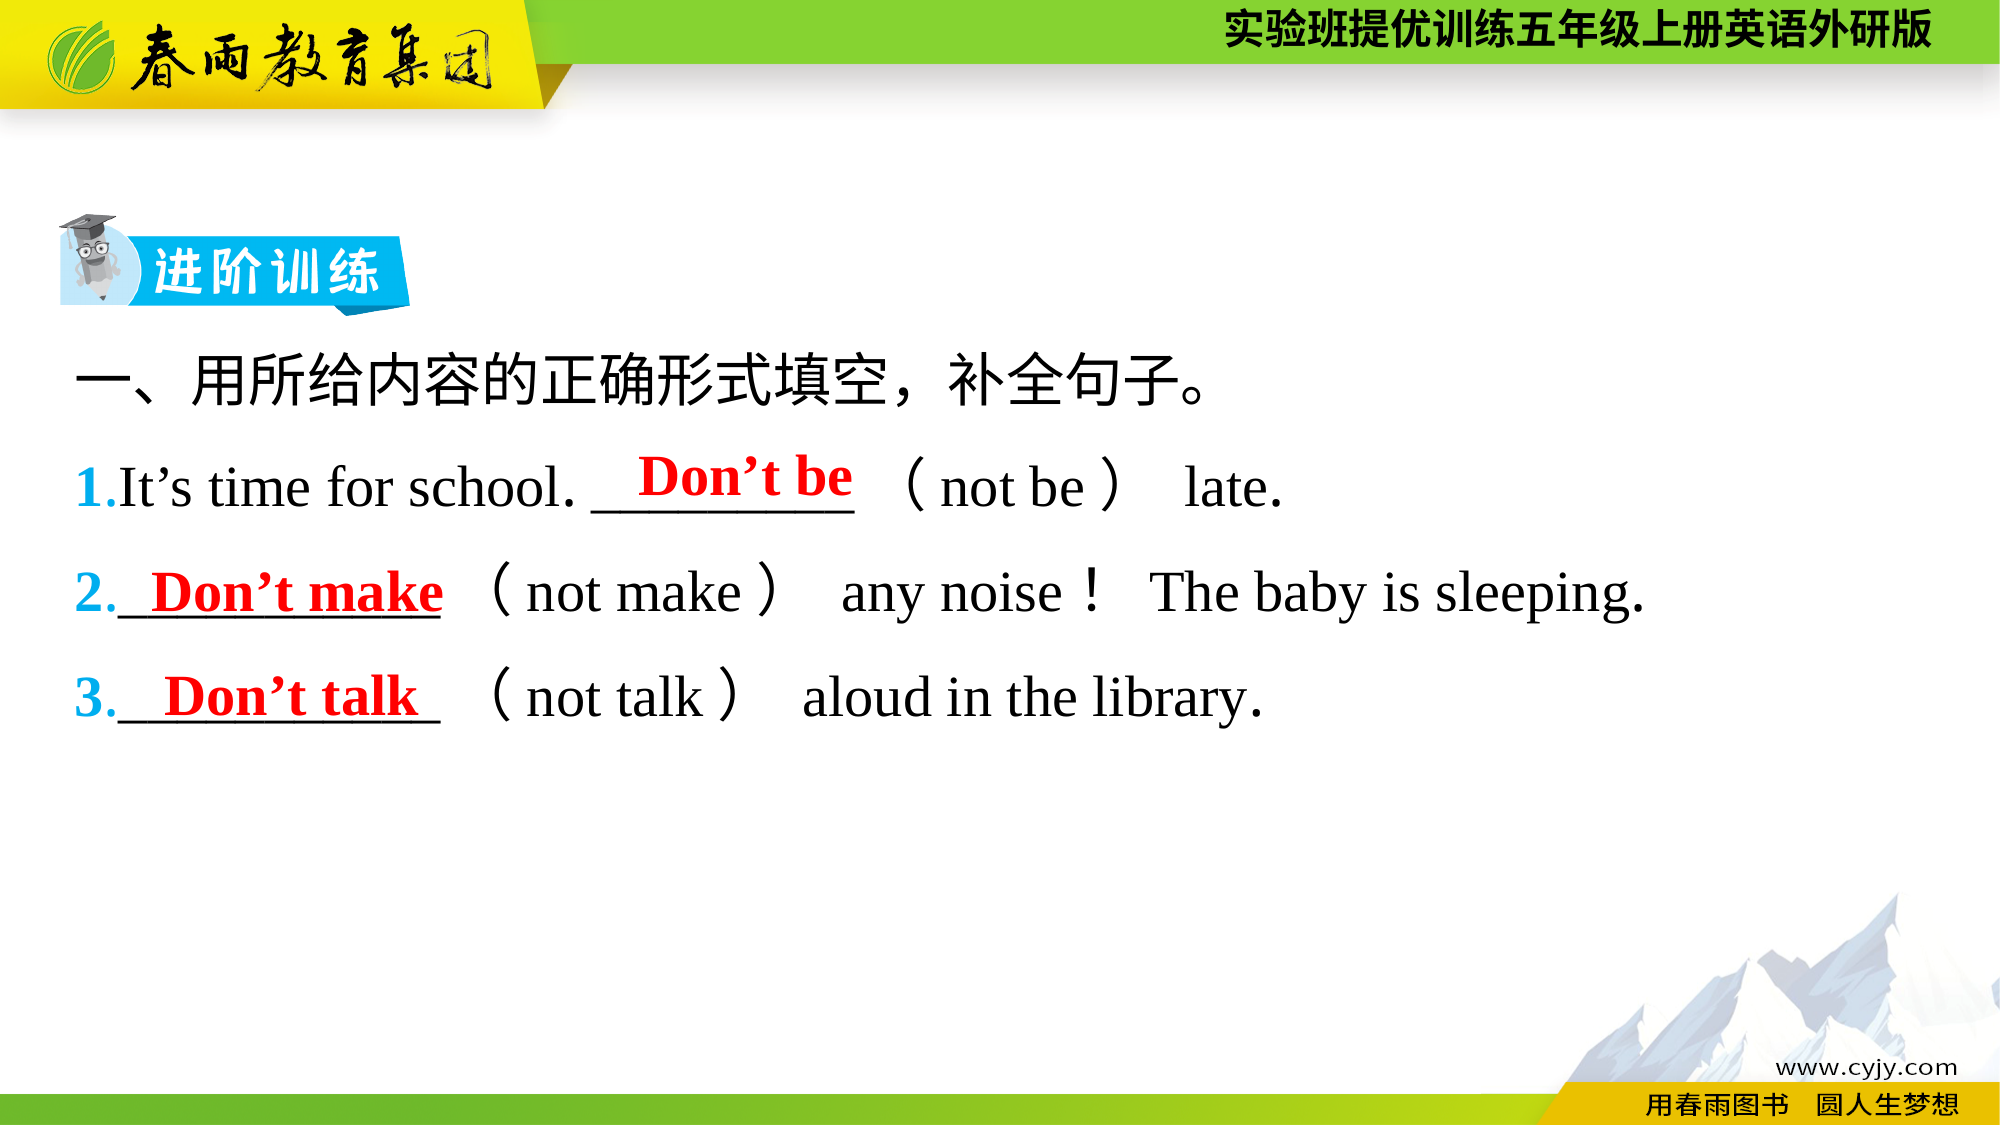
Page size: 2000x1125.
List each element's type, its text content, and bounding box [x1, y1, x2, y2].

text_box Don’t talk [149, 614, 435, 735]
picture [0, 0, 2000, 1125]
text_box Don’t be [623, 430, 869, 515]
text_box Don’t make [136, 510, 460, 630]
list 一、用所给内容的正确形式填空，补全句子。 1.It’s time for school. _________（not be） late. 2.___________（not make） any noise！The baby is sleeping. 3.___________（not talk） aloud in the library. [59, 300, 1944, 740]
